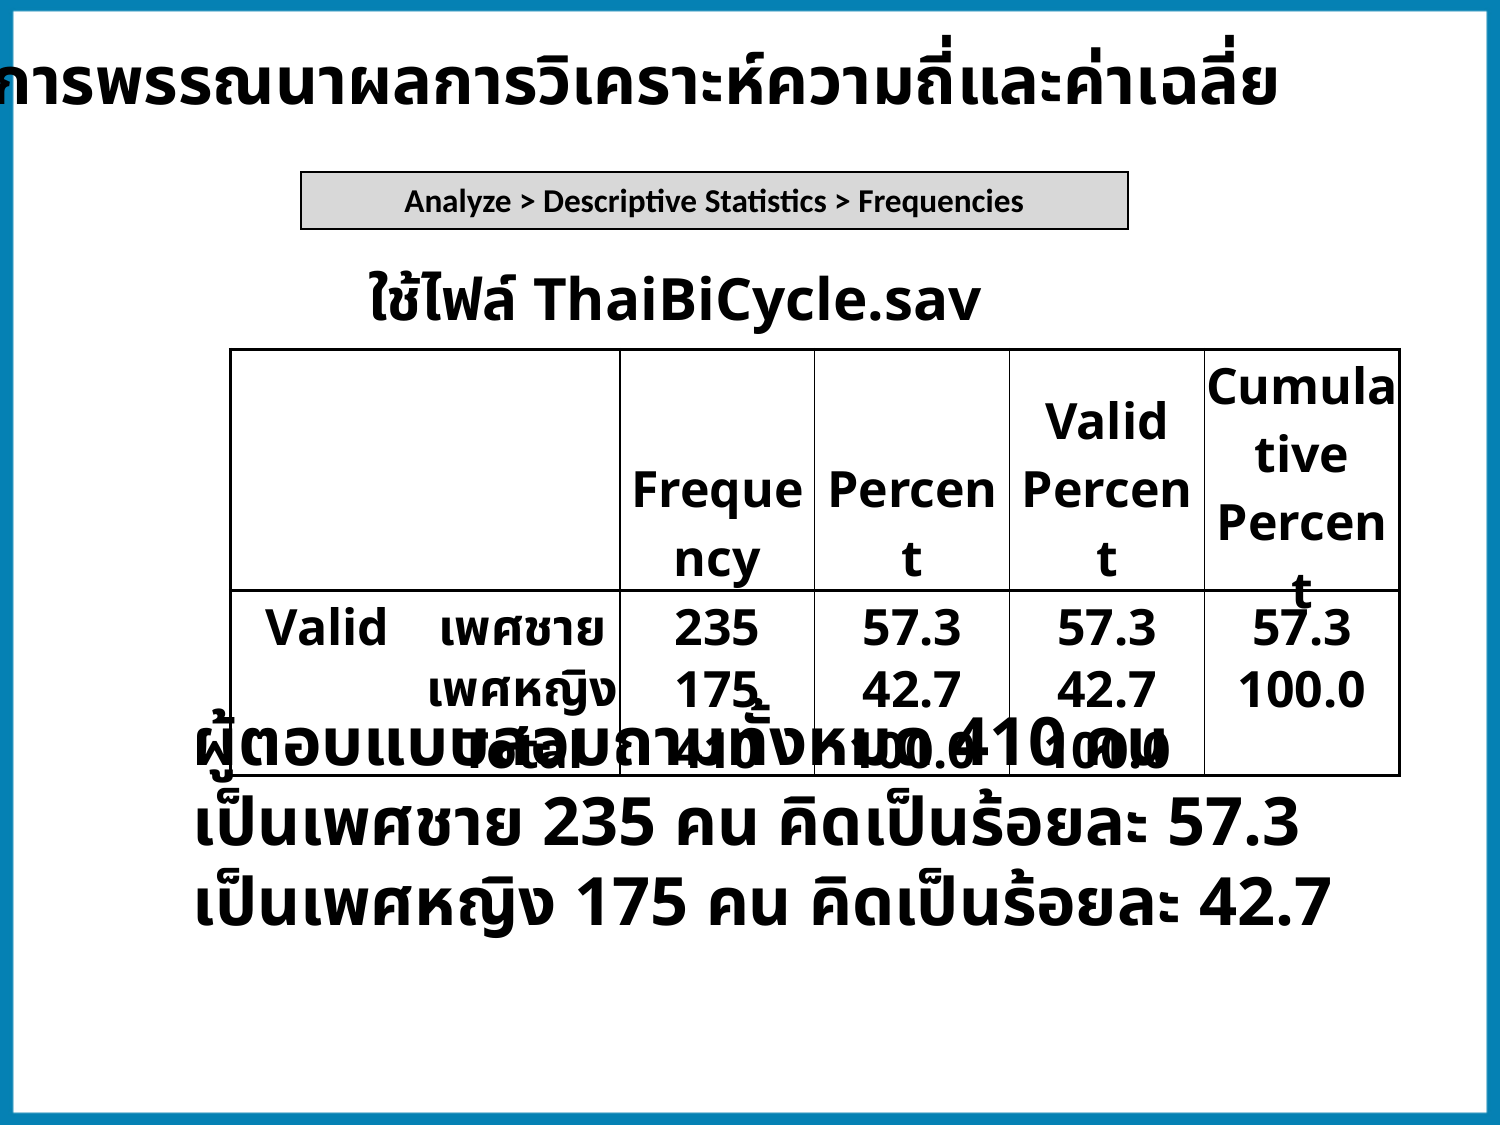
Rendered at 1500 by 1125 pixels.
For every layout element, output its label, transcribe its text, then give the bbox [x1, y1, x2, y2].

table_cell เพศชาย [425, 592, 619, 652]
table_cell Valid [232, 592, 425, 774]
table_cell 57.3 [815, 592, 1009, 652]
table_cell Total [425, 714, 619, 774]
table_header Cumulative Percent [1205, 351, 1398, 589]
text_box 10.2.2 การพรรณนาผลการวิเคราะห์ความถี่และค่าเฉลี่ย [0, 30, 1297, 126]
table_cell 235 [621, 592, 814, 652]
table_header Percent [815, 351, 1009, 589]
table_cell 42.7 [1010, 652, 1204, 714]
text_box ผู้ตอบแบบสอบถามทั้งหมด 410 คน เป็นเพศชาย 235 คน คิดเป็นร้อยละ 57.3 เป็นเพศหญิง 175 คน คิดเป็นร้อยละ 42.7 [178, 691, 1365, 947]
picture [13, 11, 1487, 1113]
table_cell 57.3 [1205, 592, 1398, 652]
table_cell 42.7 [815, 652, 1009, 714]
table_cell 100.0 [815, 714, 1009, 774]
table_header [232, 351, 619, 589]
table_cell 57.3 [1010, 592, 1204, 652]
table_header Frequency [621, 351, 814, 589]
table_cell [1205, 714, 1398, 774]
table_cell 100.0 [1010, 714, 1204, 774]
table_cell เพศหญิง [425, 652, 619, 714]
table_header Valid Percent [1010, 351, 1204, 589]
table_cell 175 [621, 652, 814, 714]
text_box ใช้ไฟล์ ThaiBiCycle.sav [354, 254, 997, 340]
text_box Analyze > Descriptive Statistics > Frequencies [301, 171, 1128, 229]
table_cell 410 [621, 714, 814, 774]
table_cell 100.0 [1205, 652, 1398, 714]
